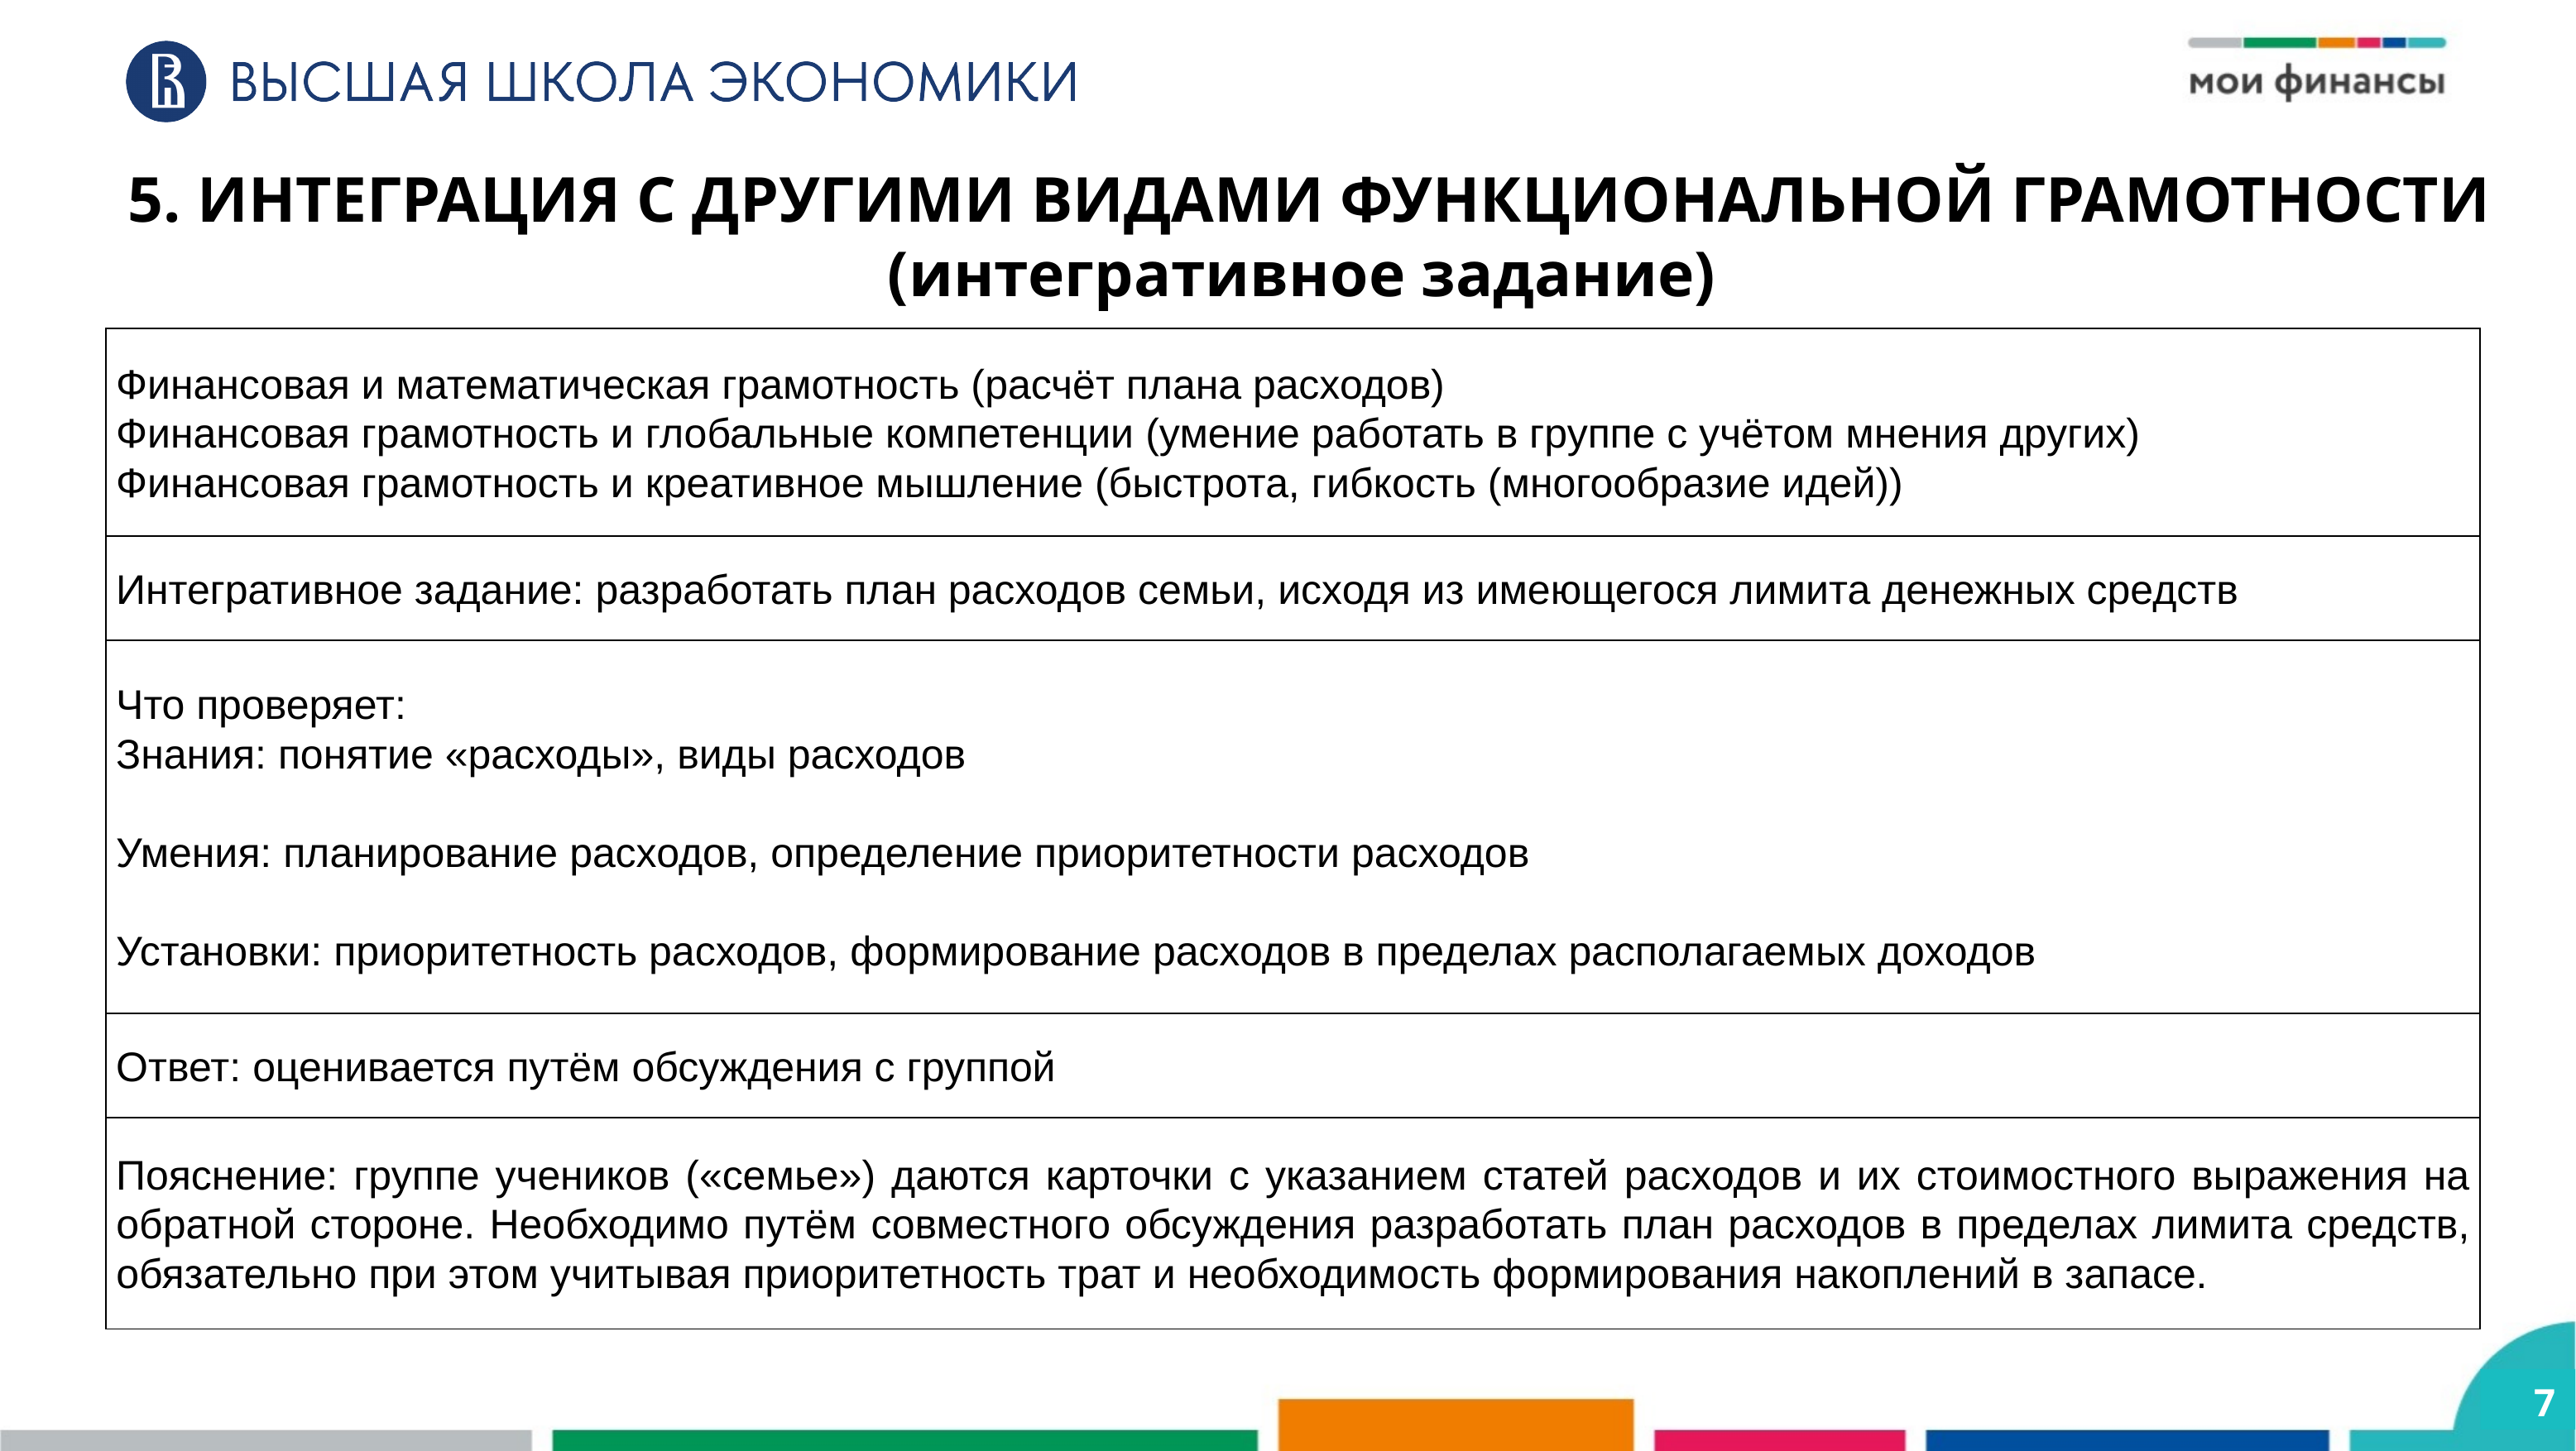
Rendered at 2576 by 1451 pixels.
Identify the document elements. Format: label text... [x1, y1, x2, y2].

table_cell Пояснение: группе учеников («семье») даются карточки с указанием статей расходов и их стоимостного выражения на обратной стороне. Необходимо путём совместного обсуждения разработать план расходов в пределах лимита средств, обязательно при этом учитывая приоритетность трат и необходимость формирования накоплений в запасе. [107, 1118, 2479, 1329]
picture [0, 0, 2576, 1451]
text_box 5. ИНТЕГРАЦИЯ С ДРУГИМИ ВИДАМИ ФУНКЦИОНАЛЬНОЙ ГРАМОТНОСТИ (интегративное задание) [44, 150, 2576, 393]
table_cell Интегративное задание: разработать план расходов семьи, исходя из имеющегося лимита денежных средств [107, 537, 2479, 639]
table_header Финансовая и математическая грамотность (расчёт плана расходов) Финансовая грамотность и глобальные компетенции (умение работать в группе с учётом мнения других) Финансовая грамотность и креативное мышление (быстрота, гибкость (многообразие идей)) [107, 329, 2479, 535]
text_box 7 [2480, 1368, 2576, 1430]
table_cell Ответ: оценивается путём обсуждения с группой [107, 1014, 2479, 1117]
table_cell Что проверяет: Знания: понятие «расходы», виды расходов Умения: планирование расходов, определение приоритетности расходов Установки: приоритетность расходов, формирование расходов в пределах располагаемых доходов [107, 641, 2479, 1013]
